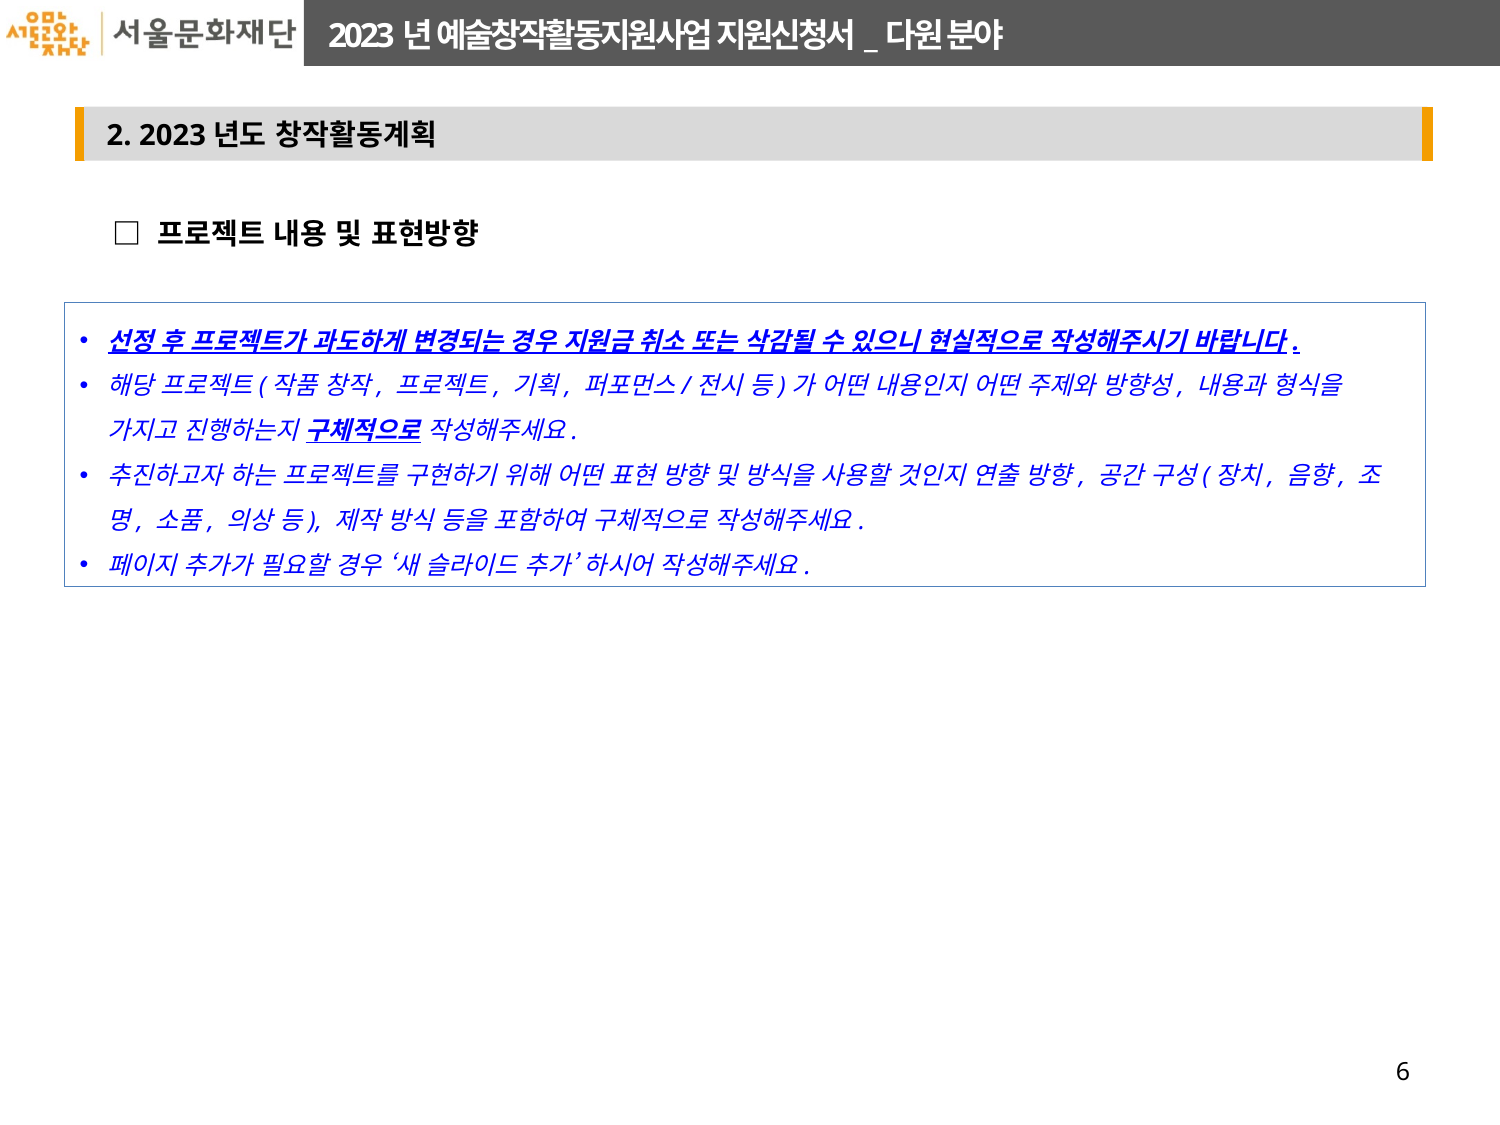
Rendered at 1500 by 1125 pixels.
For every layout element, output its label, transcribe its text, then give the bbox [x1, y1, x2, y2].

text_box 선정 후 프로젝트가 과도하게 변경되는 경우 지원금 취소 또는 삭감될 수 있으니 현실적으로 작성해주시기 바랍니다. 해당 프로젝트(작품 창작, 프로젝트, 기획, 퍼포먼스/전시 등)가 어떤 내용인지 어떤 주제와 방향성, 내용과 형식을 가지고 진행하는지 구체적으로 작성해주세요. 추진하고자 하는 프로젝트를 구현하기 위해 어떤 표현 방향 및 방식을 사용할 것인지 연출 방향, 공간 구성(장치, 음향, 조명, 소품, 의상 등), 제작 방식 등을 포함하여 구체적으로 작성해주세요. 페이지 추가가 필요할 경우 ‘새 슬라이드 추가’ 하시어 작성해주세요. [64, 302, 1426, 587]
text_box □ 프로젝트 내용 및 표현방향 [98, 208, 1459, 363]
picture [6, 6, 298, 61]
slide_number 6 [1074, 1042, 1425, 1103]
